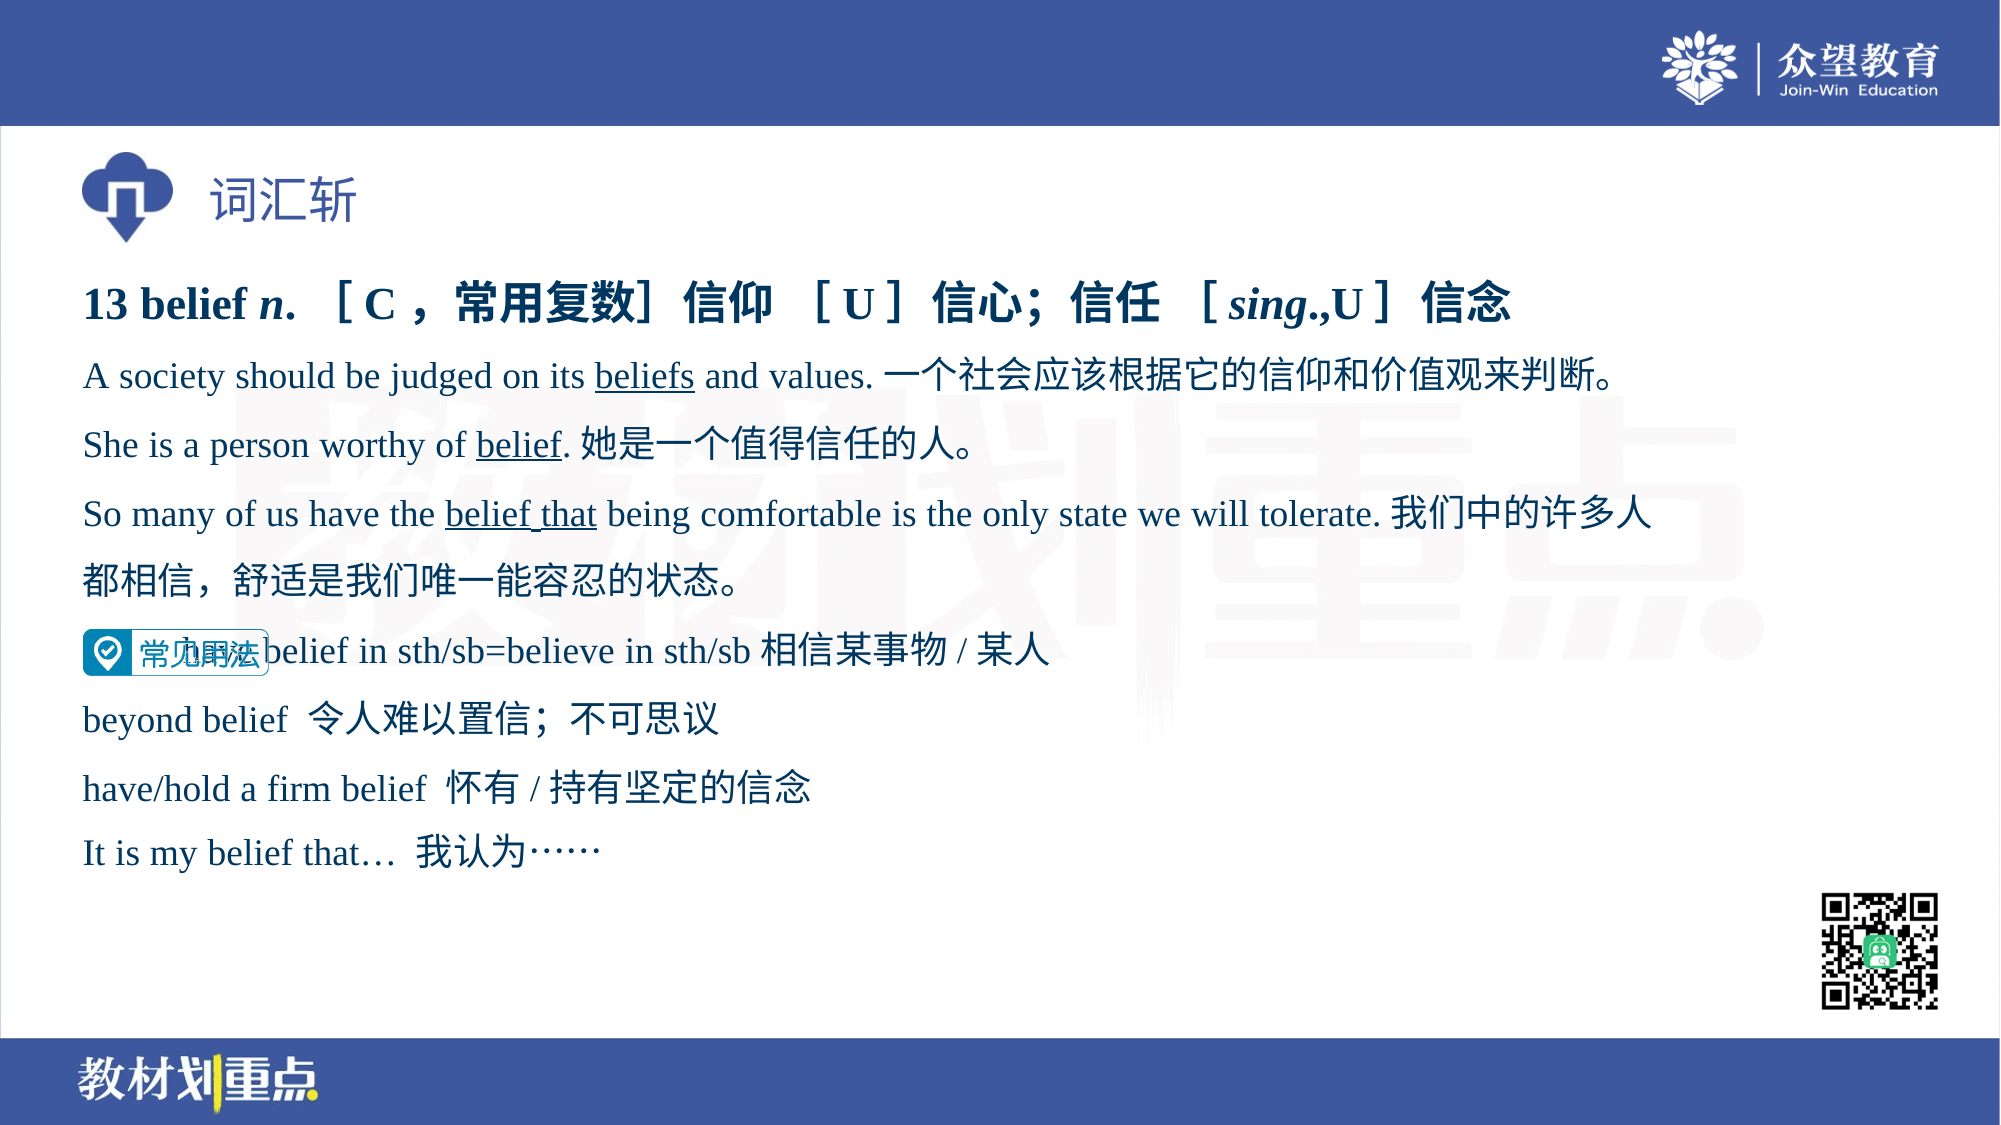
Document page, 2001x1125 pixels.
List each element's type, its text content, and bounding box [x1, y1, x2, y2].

text_box 13 belief n.［C，常用复数］信仰 ［U］信心；信任 ［sing.,U］信念 [82, 247, 1817, 356]
picture [0, 0, 2000, 1125]
